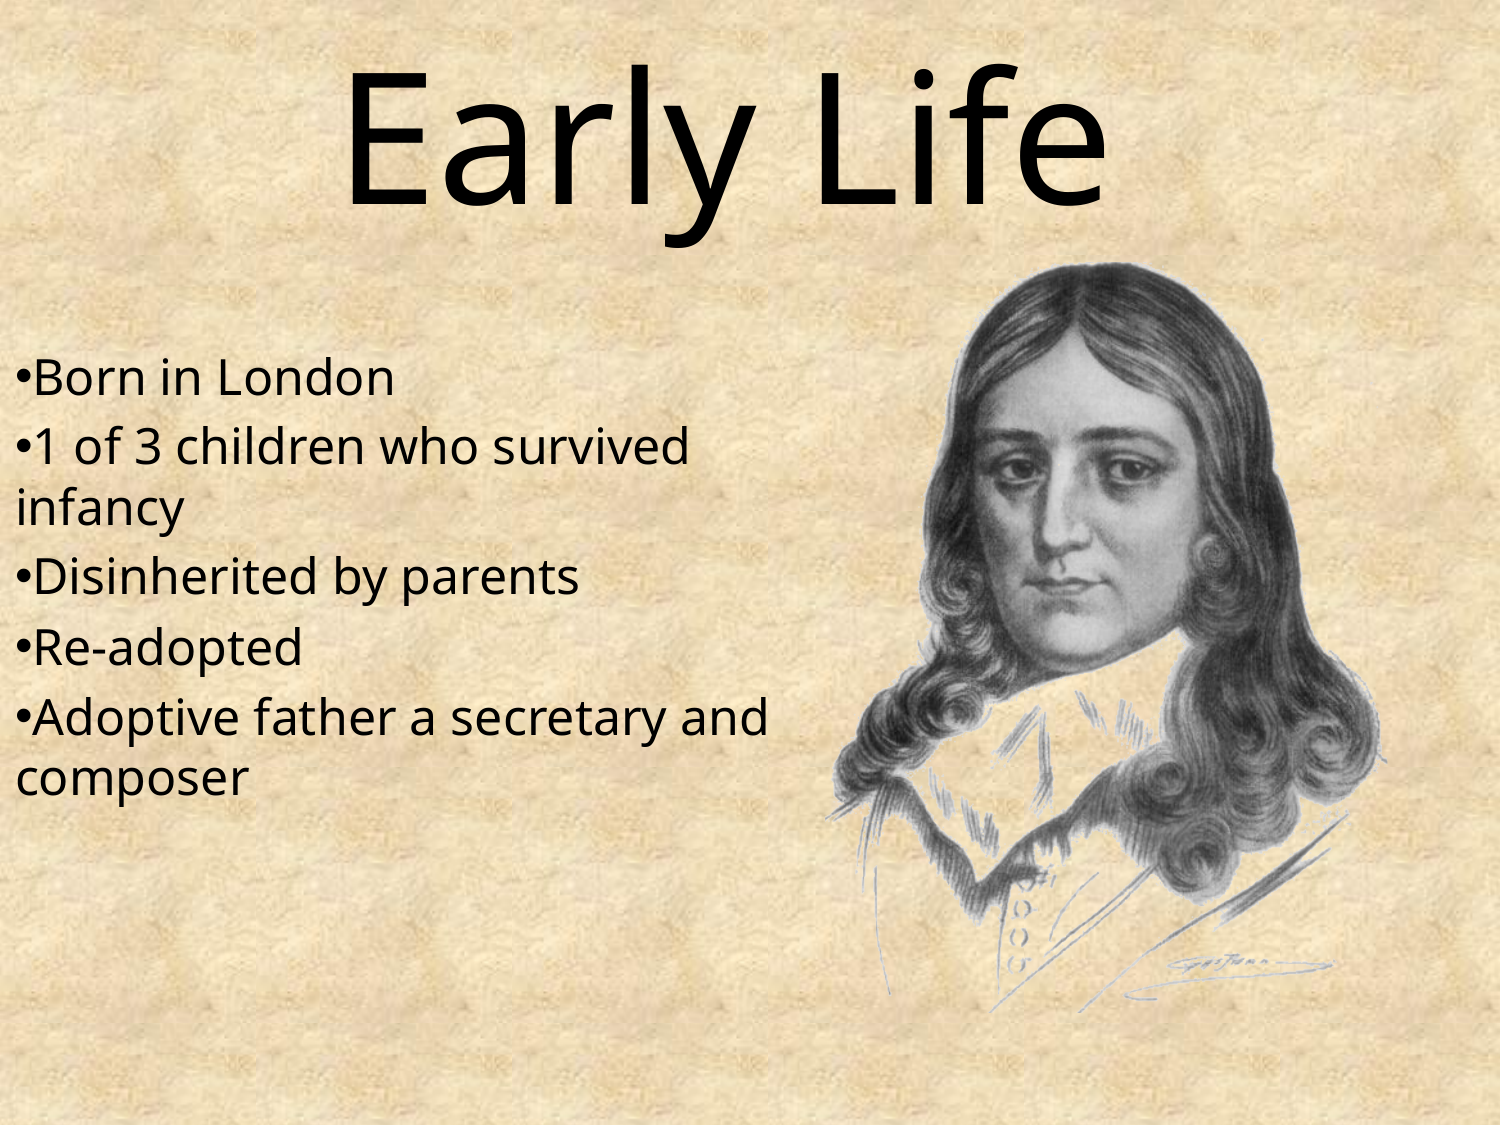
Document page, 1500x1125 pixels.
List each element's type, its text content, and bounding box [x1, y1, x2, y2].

subtitle Born in London 1 of 3 children who survived infancy Disinherited by parents Re-adopted Adoptive father a secretary and composer [0, 337, 819, 913]
picture [0, 0, 1500, 1125]
title Early Life [200, 0, 1250, 263]
